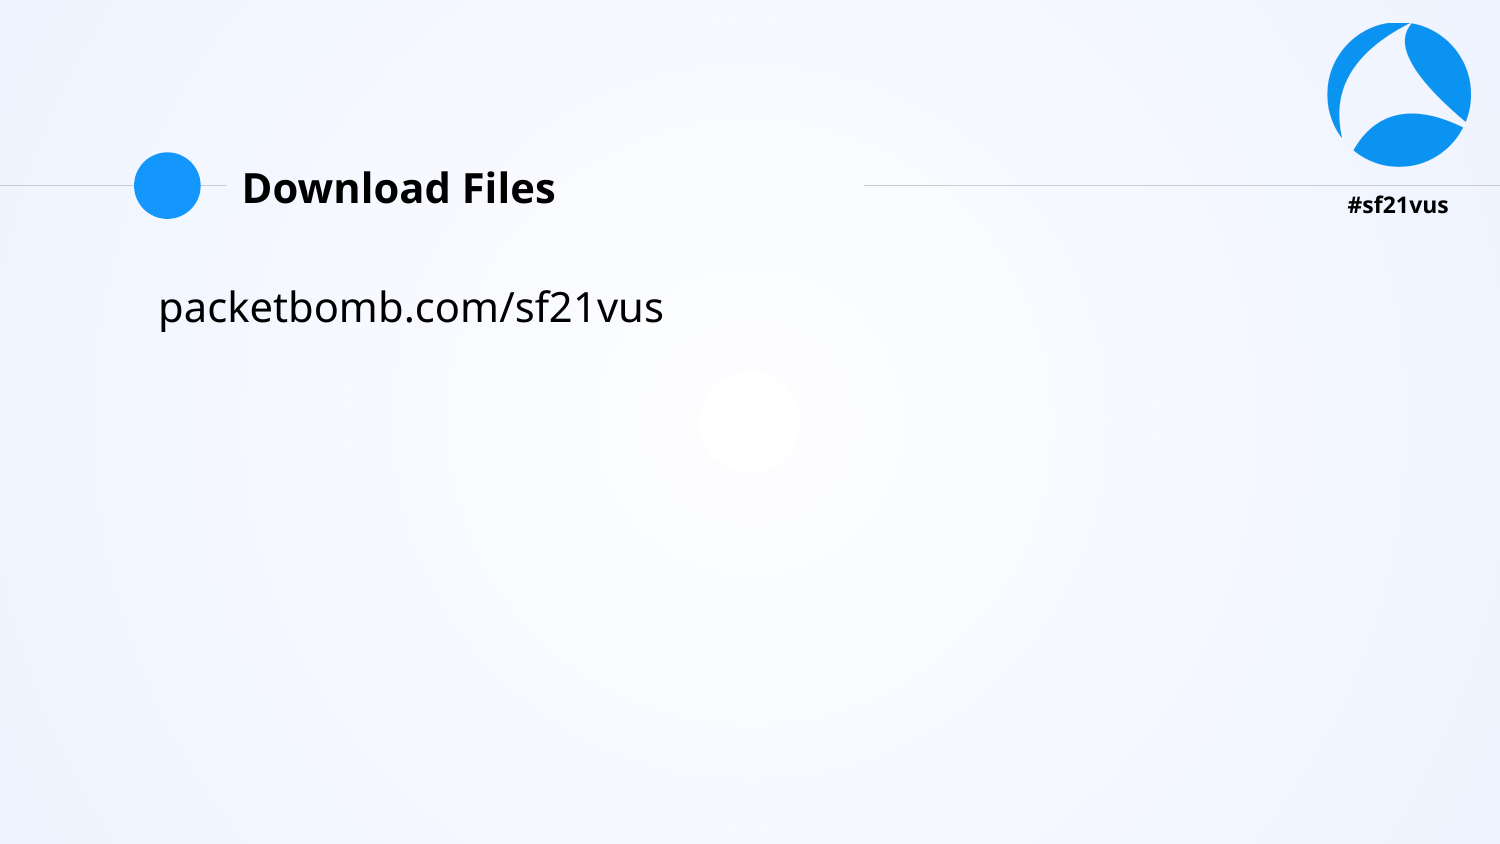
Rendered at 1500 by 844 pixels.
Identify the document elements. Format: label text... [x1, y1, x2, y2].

title Download Files [226, 151, 863, 223]
list packetbomb.com/sf21vus [126, 265, 871, 796]
picture [1327, 23, 1471, 167]
